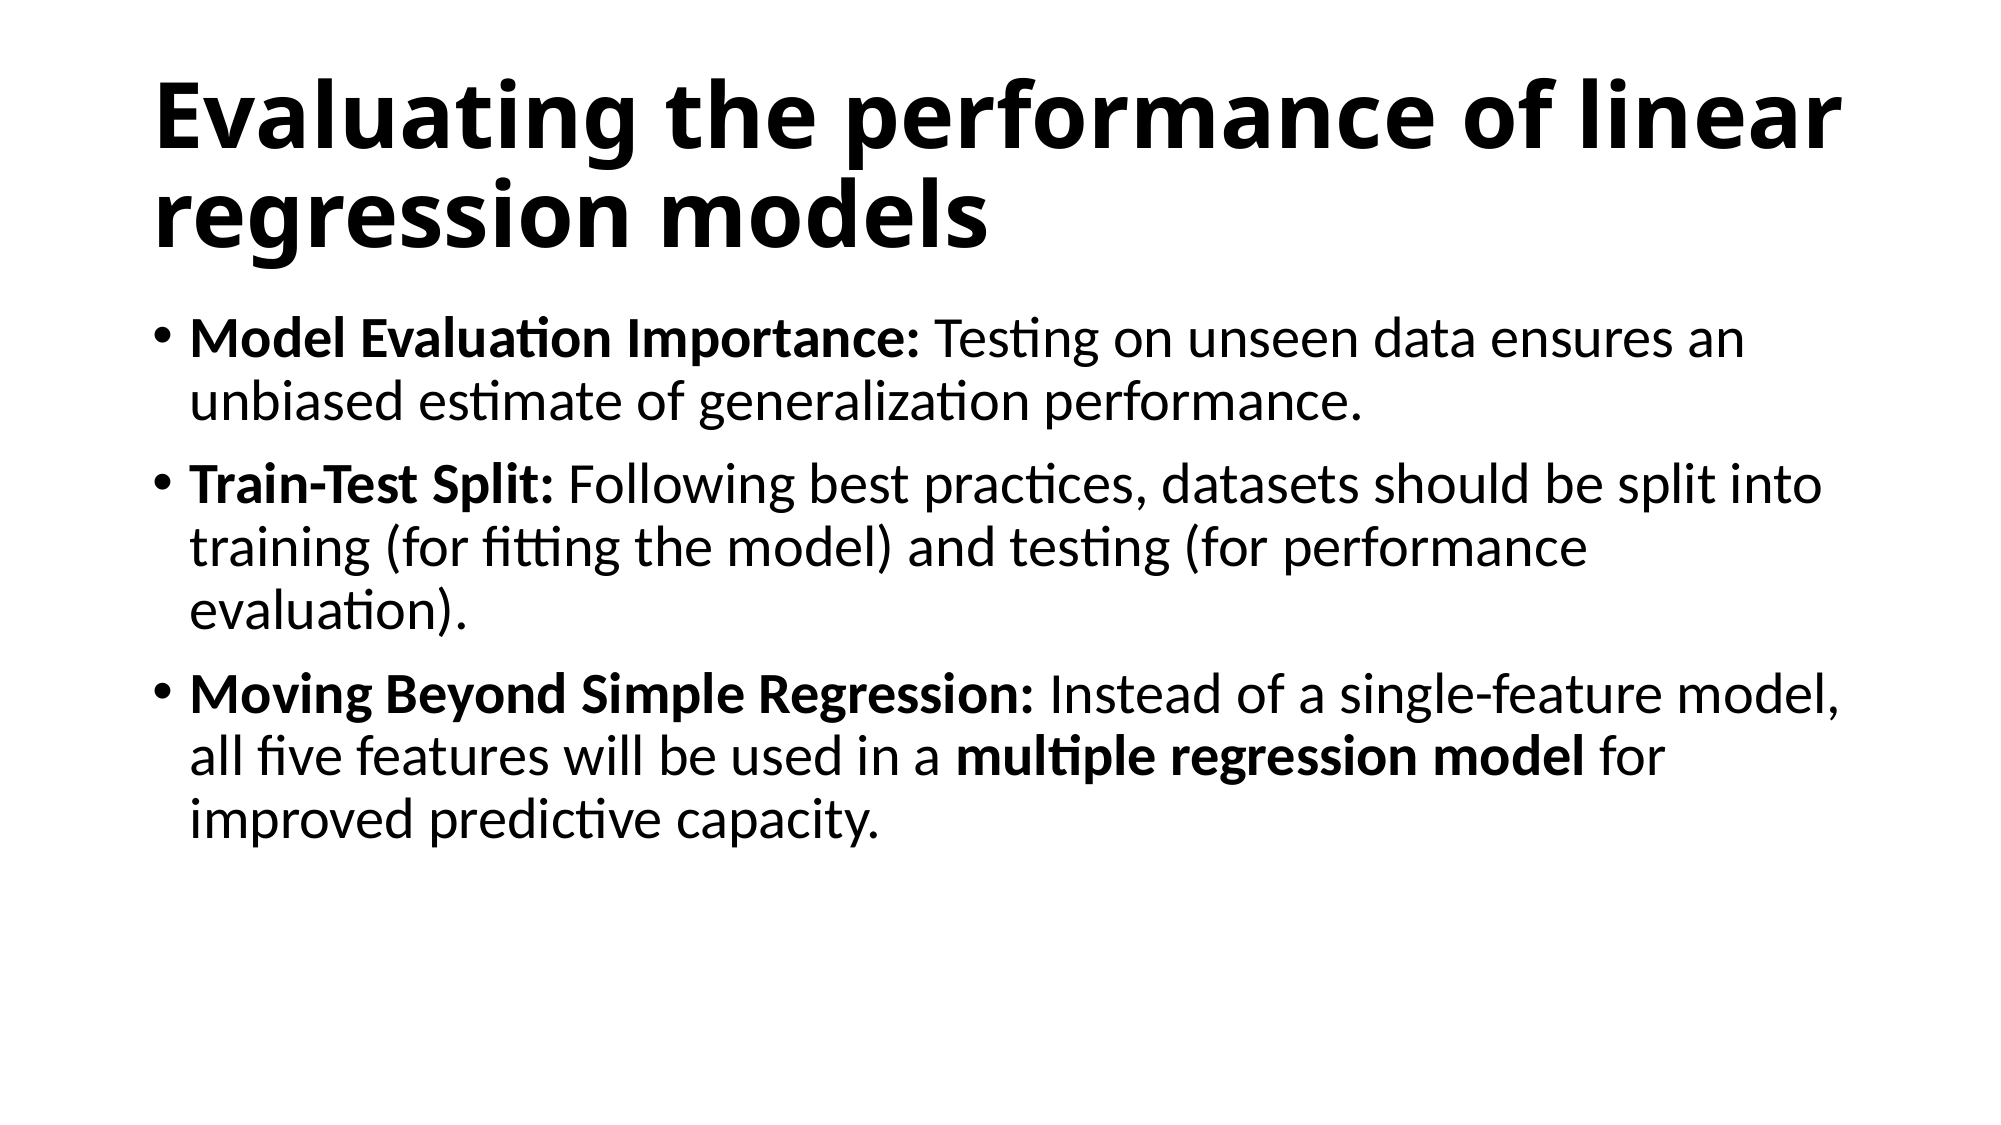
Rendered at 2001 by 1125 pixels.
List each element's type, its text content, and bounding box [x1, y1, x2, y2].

list Model Evaluation Importance: Testing on unseen data ensures an unbiased estimate of generalization performance. Train-Test Split: Following best practices, datasets should be split into training (for fitting the model) and testing (for performance evaluation). Moving Beyond Simple Regression: Instead of a single-feature model, all five features will be used in a multiple regression model for improved predictive capacity. [137, 299, 1863, 1014]
title Evaluating the performance of linear regression models [137, 59, 1863, 278]
